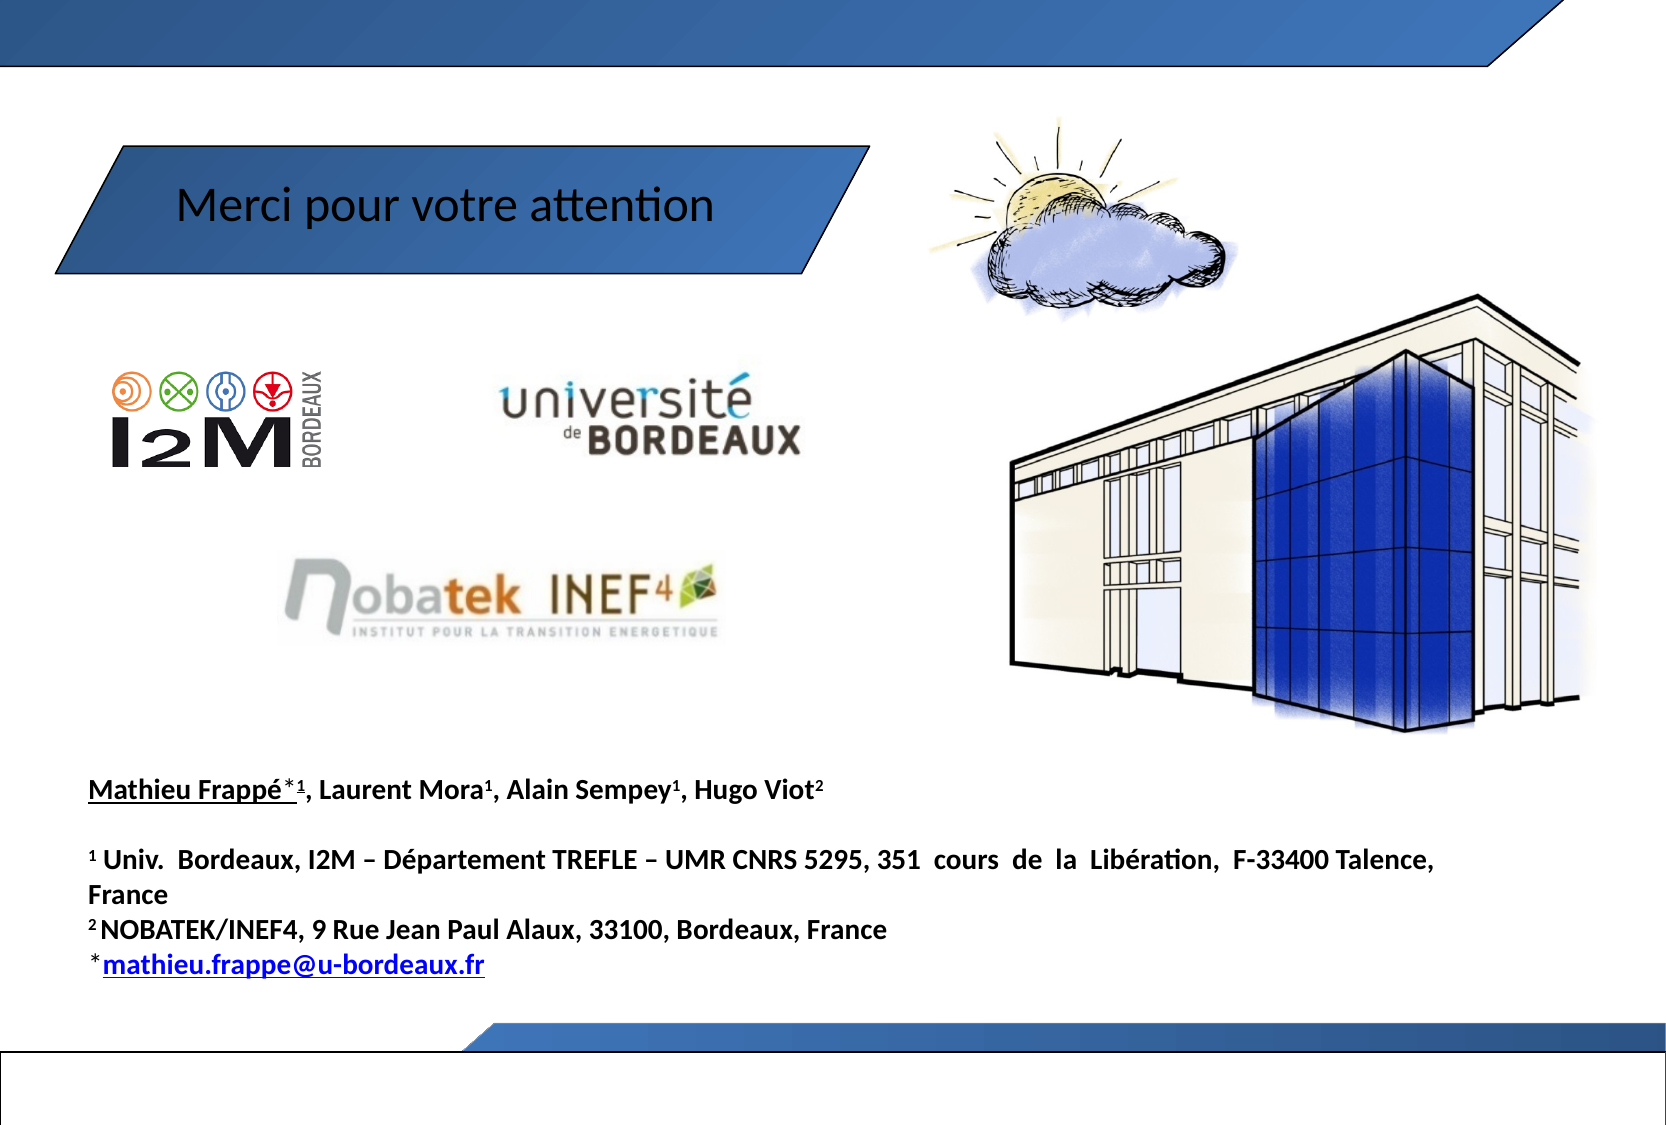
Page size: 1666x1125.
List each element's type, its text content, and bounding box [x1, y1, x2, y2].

text_box [0, 1050, 1666, 1125]
picture [277, 550, 726, 646]
text_box Merci pour votre attention [160, 163, 870, 256]
text_box Mathieu Frappé*1, Laurent Mora1, Alain Sempey1, Hugo Viot2 1 Univ. Bordeaux, I2M – Département TREFLE – UMR CNRS 5295, 351 cours de la Libération, F-33400 Talence, France 2 NOBATEK/INEF4, 9 Rue Jean Paul Alaux, 33100, Bordeaux, France *mathieu.frappe@u-bordeaux.fr [73, 763, 1486, 1028]
text_box [53, 144, 872, 276]
picture [111, 371, 321, 467]
picture [471, 354, 834, 484]
picture [926, 105, 1637, 776]
